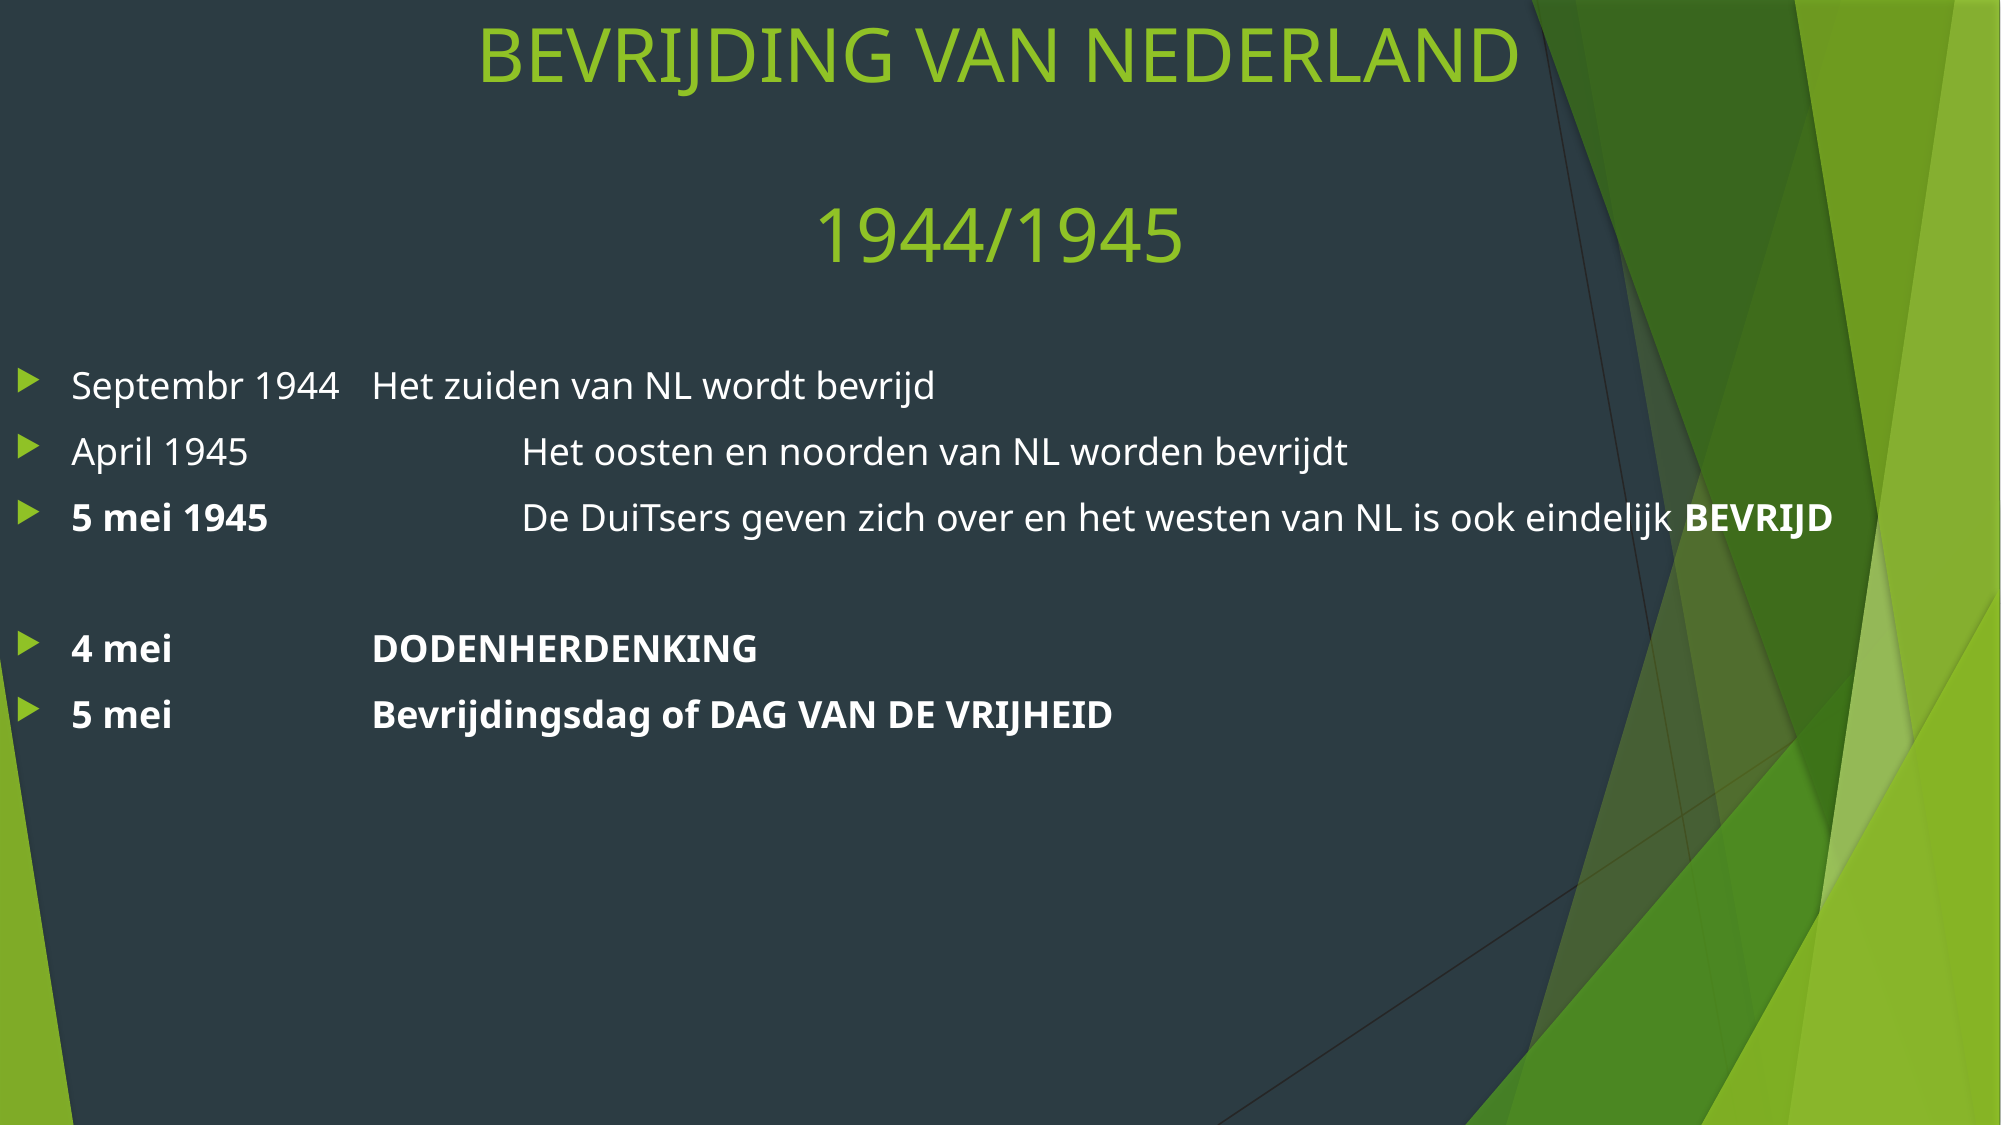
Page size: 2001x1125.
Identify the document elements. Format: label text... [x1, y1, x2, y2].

list Septembr 1944 Het zuiden van NL wordt bevrijd April 1945 Het oosten en noorden van NL worden bevrijdt 5 mei 1945 De DuiTsers geven zich over en het westen van NL is ook eindelijk BEVRIJD 4 mei DODENHERDENKING 5 mei Bevrijdingsdag of DAG VAN DE VRIJHEID [0, 354, 2000, 1125]
title BEVRIJDING VAN NEDERLAND 1944/1945 [0, 0, 2000, 317]
